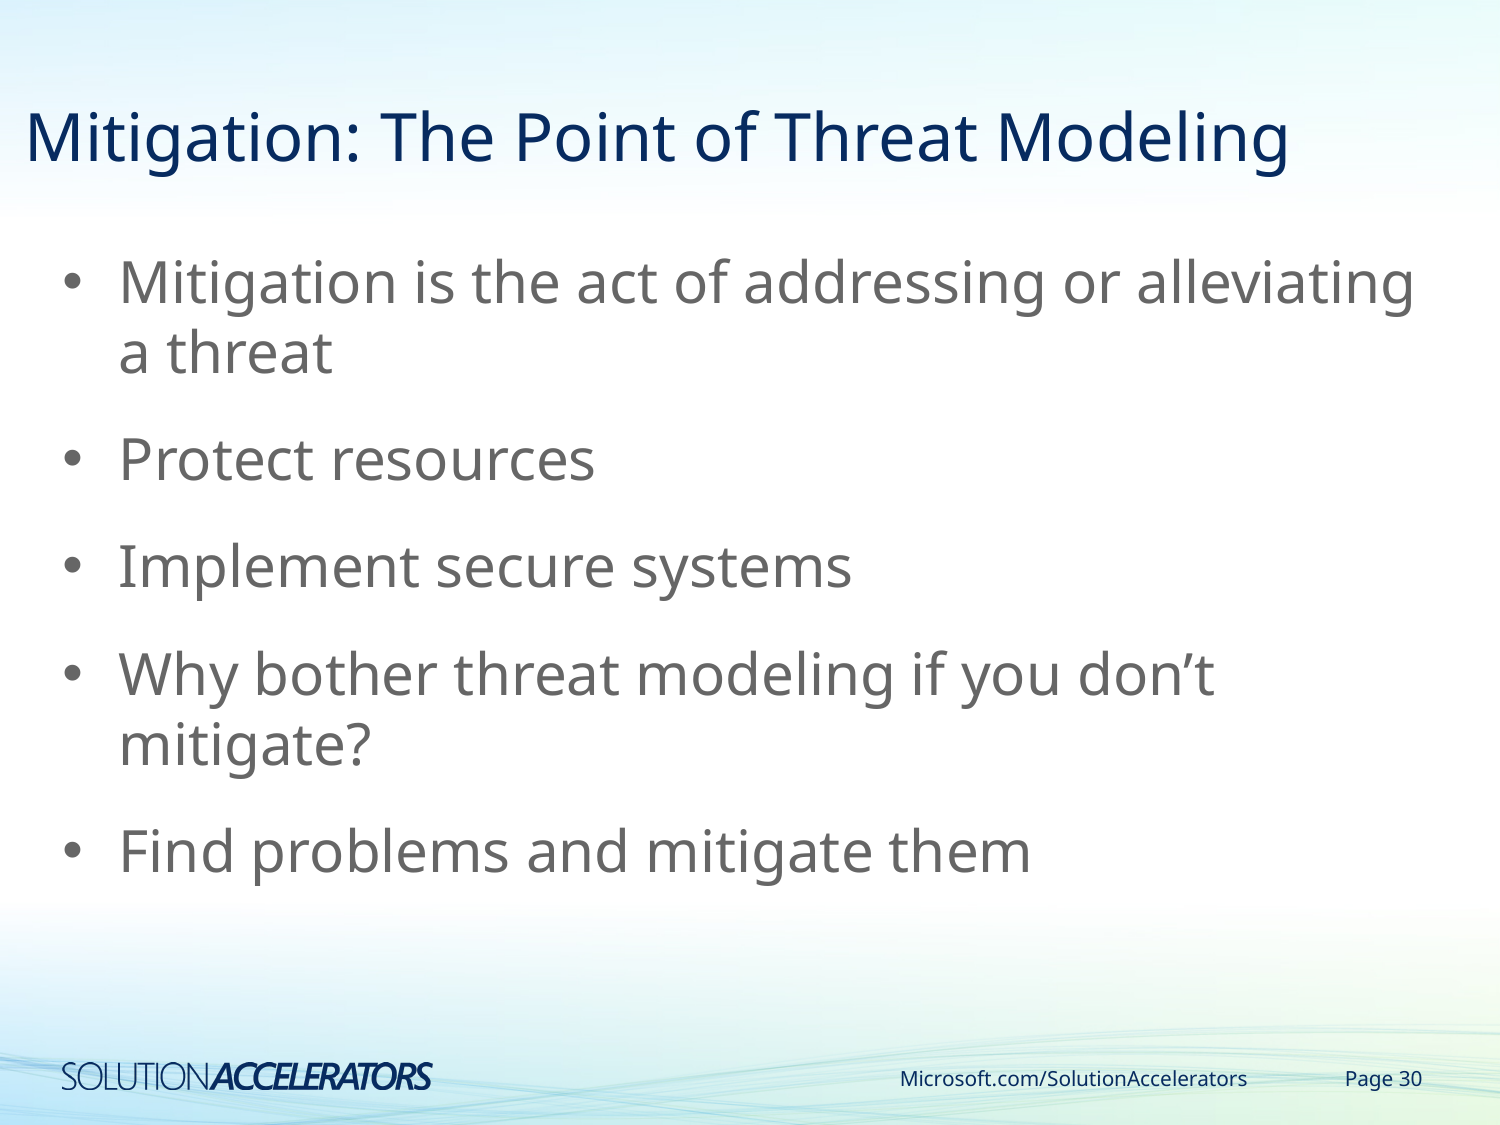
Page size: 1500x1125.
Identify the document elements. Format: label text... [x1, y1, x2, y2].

list Mitigation is the act of addressing or alleviating a threat Protect resources Implement secure systems Why bother threat modeling if you don’t mitigate? Find problems and mitigate them [62, 245, 1438, 963]
slide_number Page 30 [1287, 1050, 1438, 1110]
title Mitigation: The Point of Threat Modeling [24, 50, 1463, 175]
picture [0, 0, 1500, 1125]
footer Microsoft.com/SolutionAccelerators [787, 1050, 1263, 1110]
